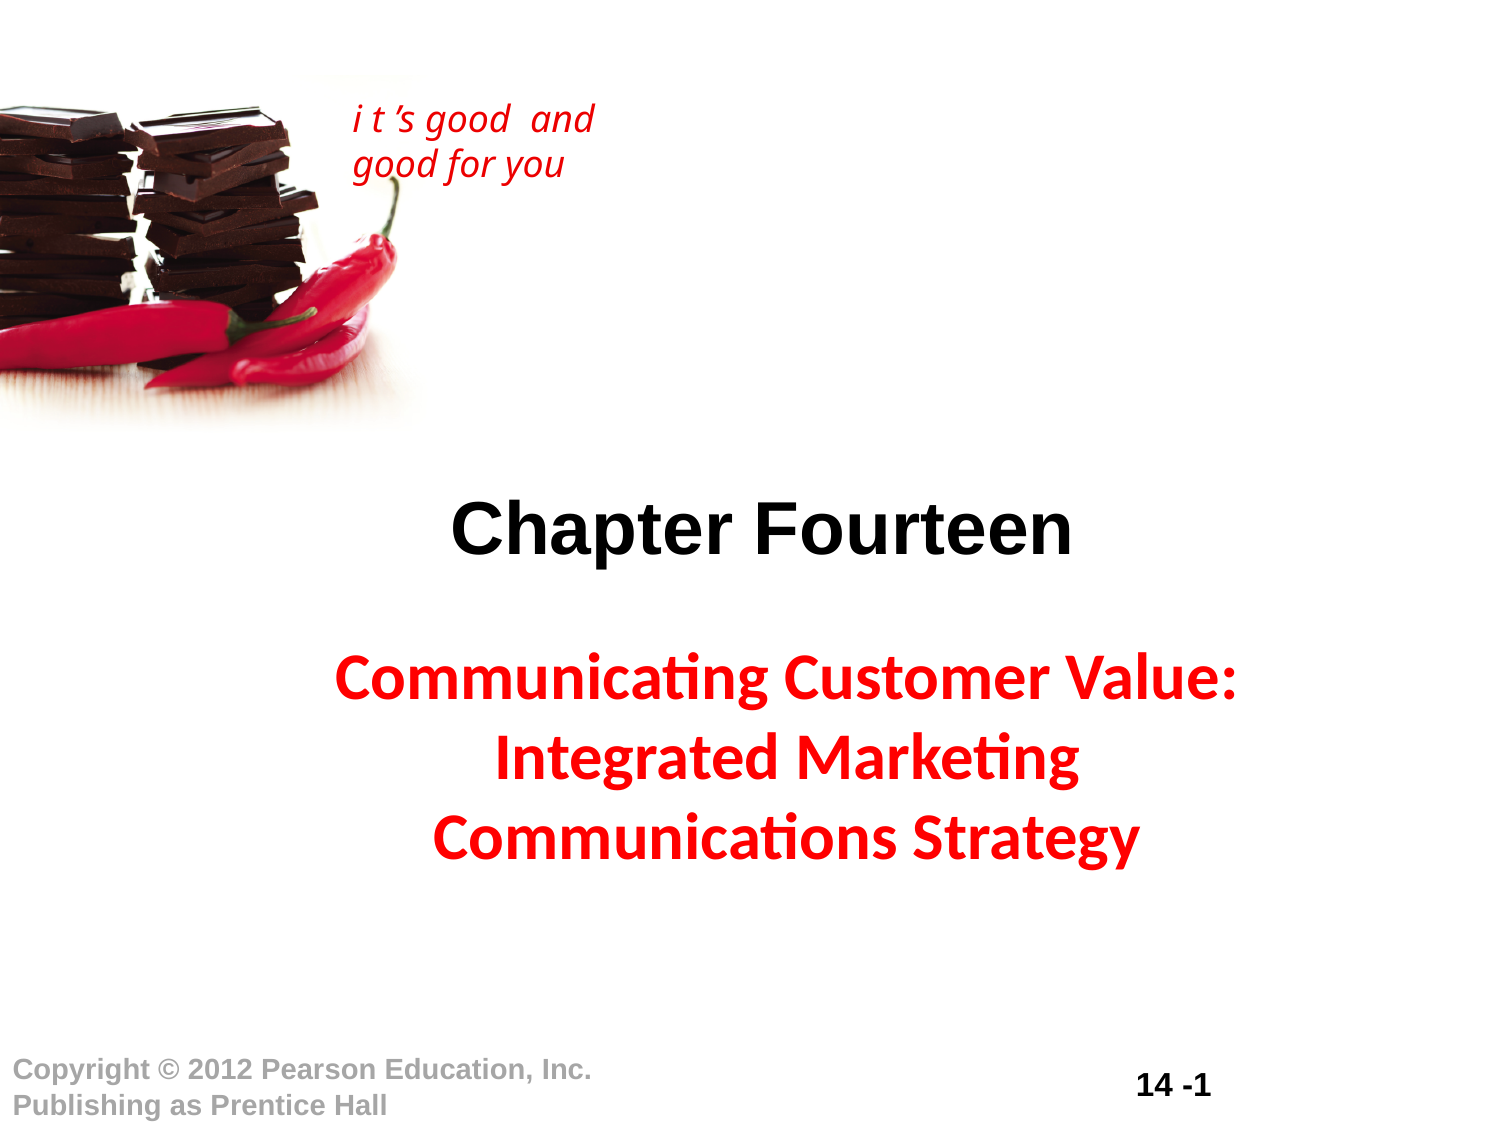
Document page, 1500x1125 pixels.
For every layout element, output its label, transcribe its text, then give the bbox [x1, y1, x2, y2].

subtitle Communicating Customer Value: Integrated Marketing Communications Strategy [262, 624, 1313, 913]
picture [421, 159, 432, 175]
title Chapter Fourteen [174, 358, 1351, 601]
picture [0, 75, 436, 438]
picture [430, 115, 436, 130]
